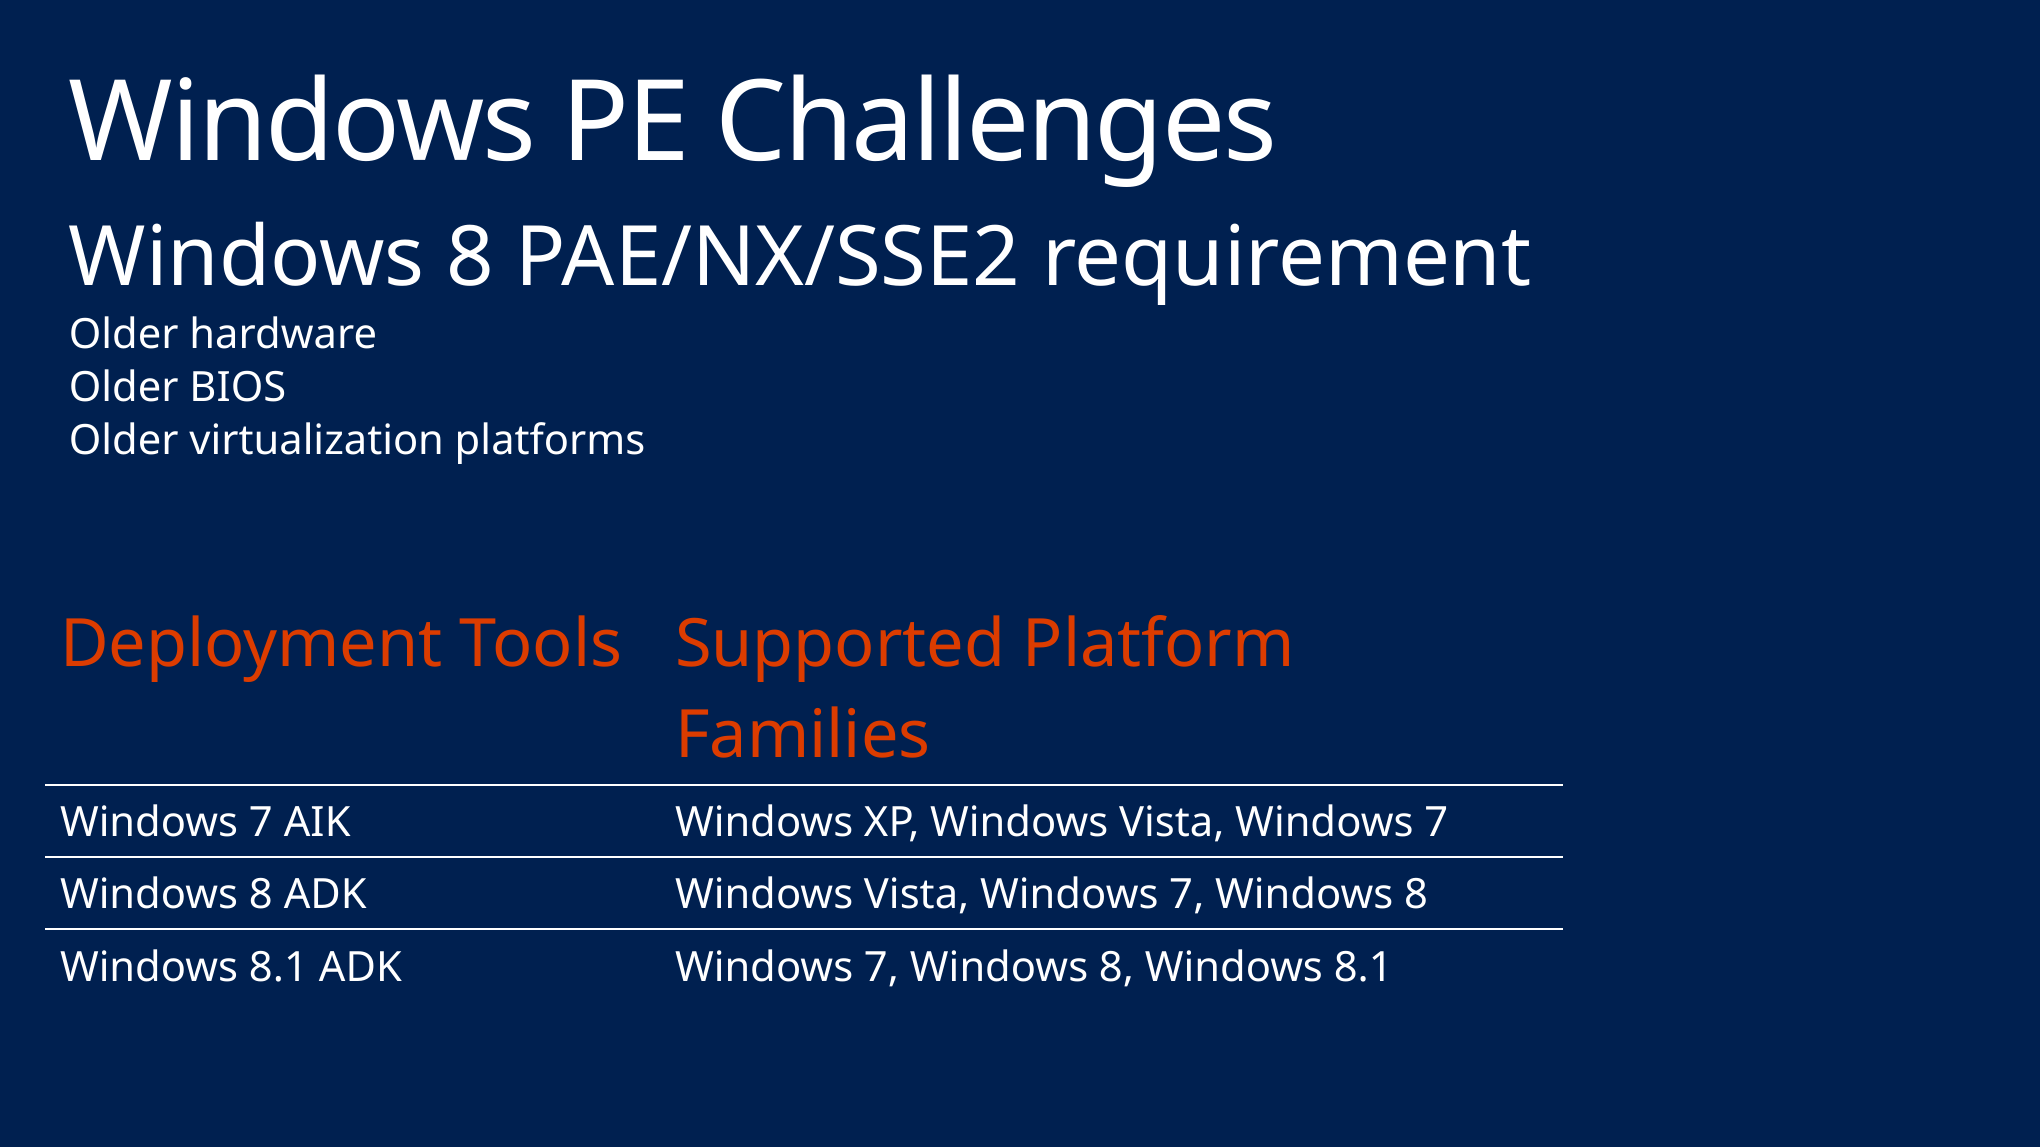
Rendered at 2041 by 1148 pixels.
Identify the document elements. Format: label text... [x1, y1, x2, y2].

list Windows 8 PAE/NX/SSE2 requirement Older hardware Older BIOS Older virtualization platforms [45, 198, 1996, 598]
table_cell Windows XP, Windows Vista, Windows 7 [660, 786, 1563, 856]
table_header Deployment Tools [45, 588, 660, 784]
table_header Supported Platform Families [660, 588, 1563, 784]
table_cell Windows 8 ADK [45, 858, 660, 928]
table_cell Windows 8.1 ADK [45, 930, 660, 1001]
title Windows PE Challenges [45, 48, 1996, 198]
table_cell Windows 7 AIK [45, 786, 660, 856]
table_cell Windows 7, Windows 8, Windows 8.1 [660, 930, 1563, 1001]
table_cell Windows Vista, Windows 7, Windows 8 [660, 858, 1563, 928]
